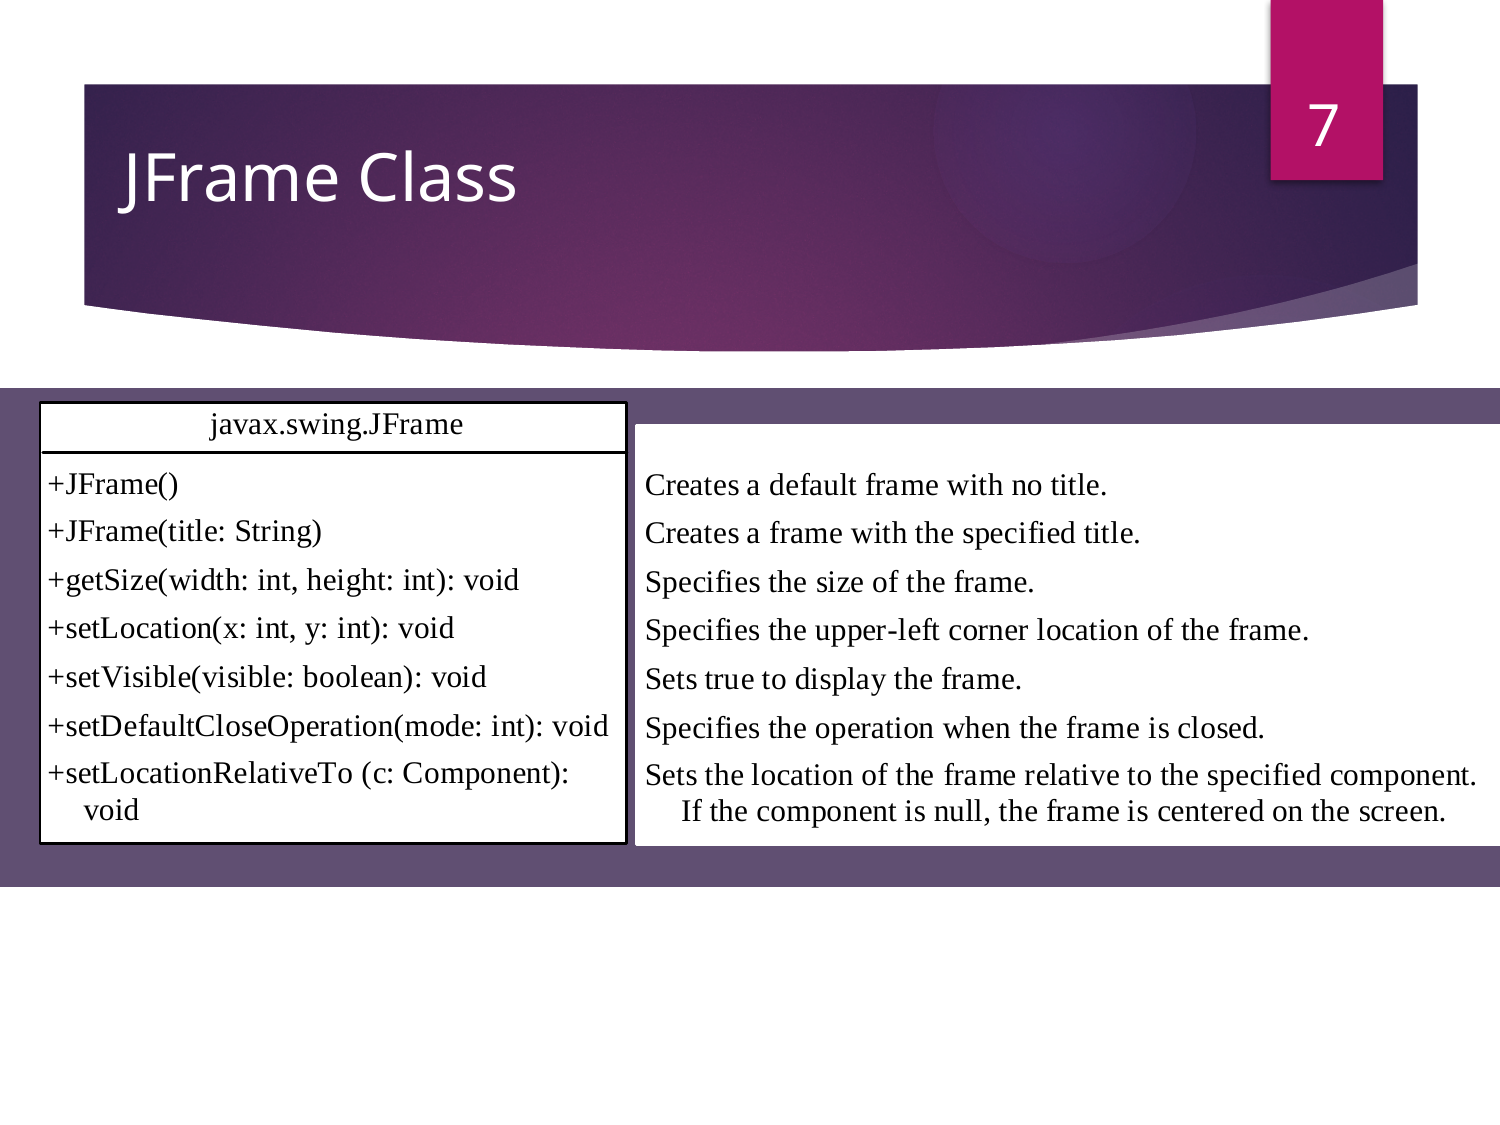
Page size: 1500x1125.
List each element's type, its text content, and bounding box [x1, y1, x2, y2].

title JFrame Class [108, 105, 1384, 244]
slide_number 7 [1259, 48, 1390, 175]
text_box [0, 387, 1500, 888]
